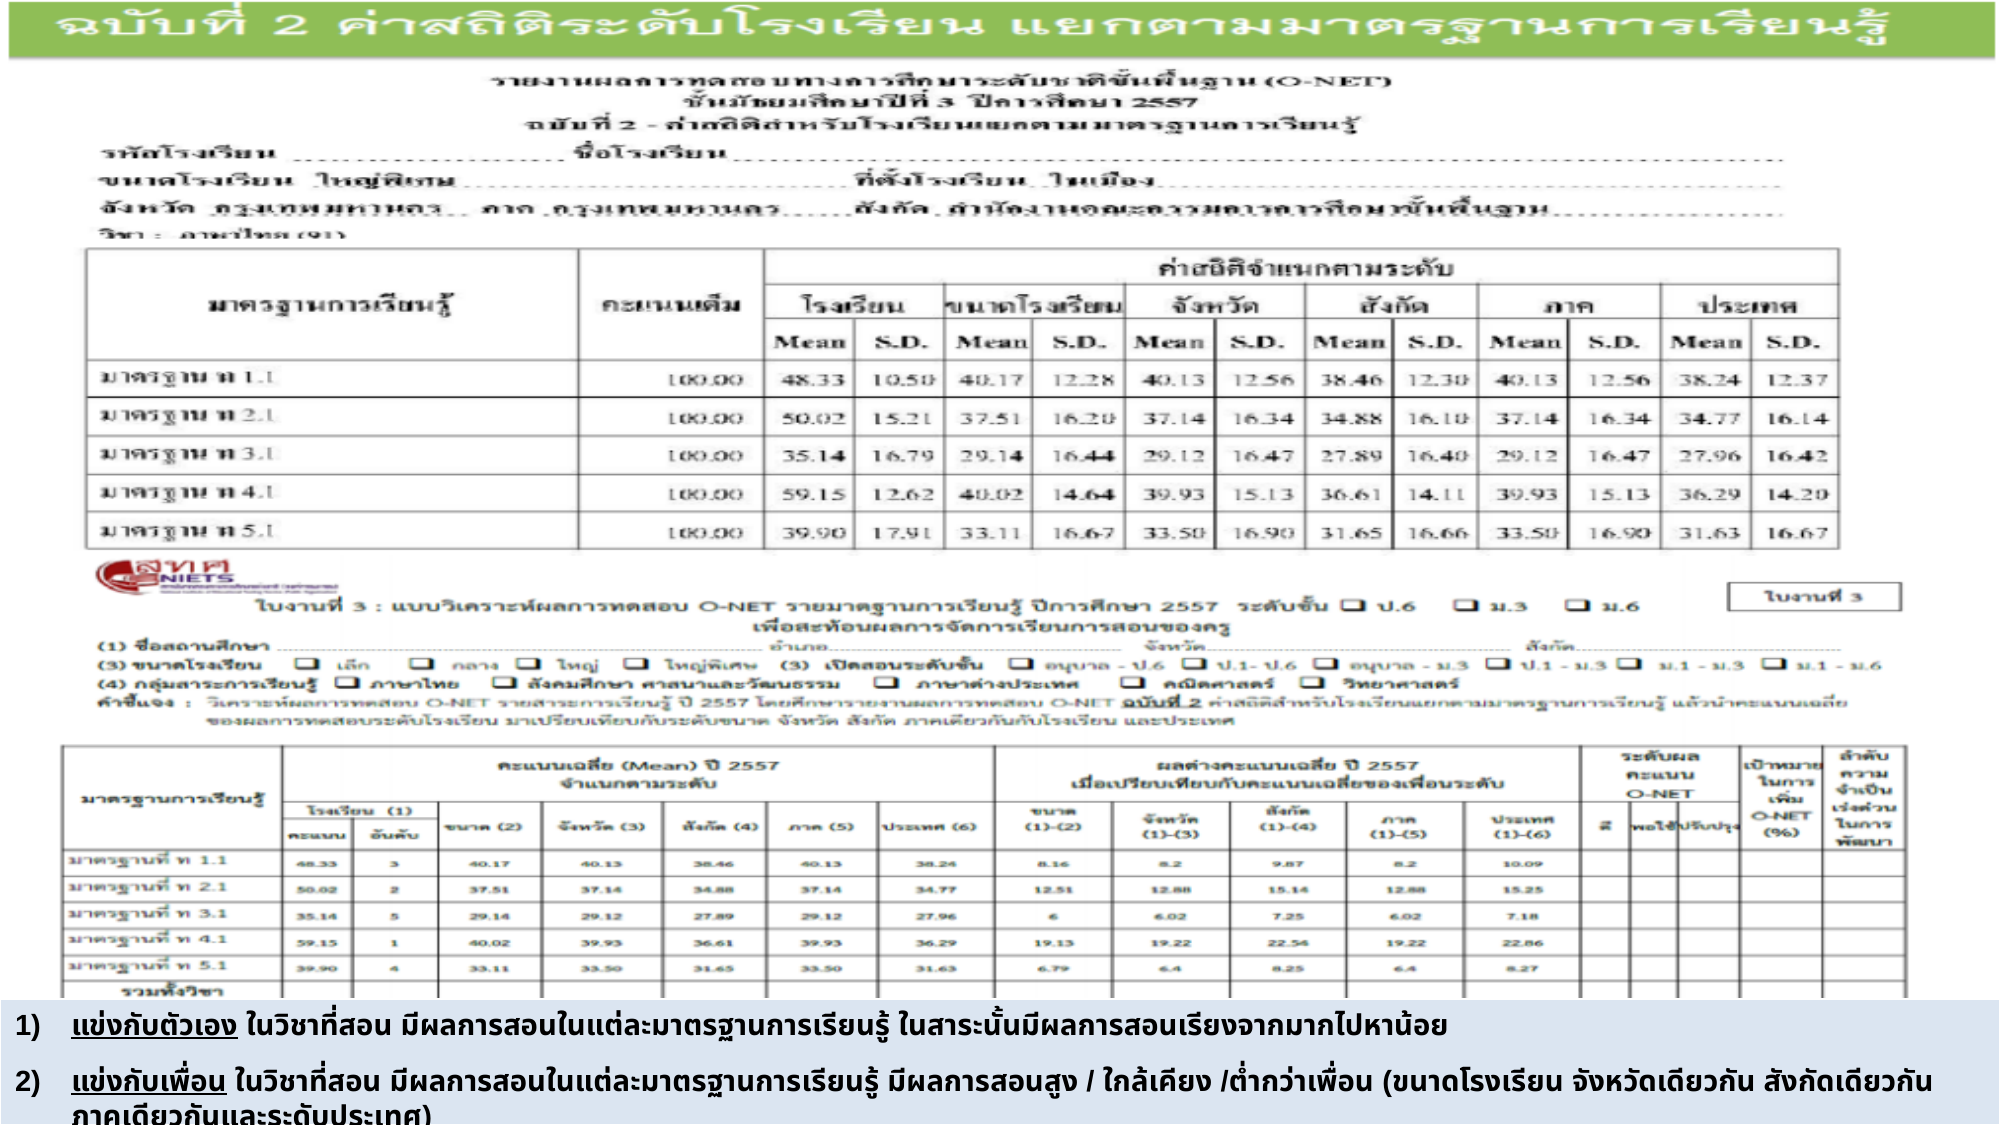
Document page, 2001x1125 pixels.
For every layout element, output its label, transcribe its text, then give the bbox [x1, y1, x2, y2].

text_box แข่งกับตัวเอง ในวิชาที่สอน มีผลการสอนในแต่ละมาตรฐานการเรียนรู้ ในสาระนั้นมีผลการสอนเรียงจากมากไปหาน้อย แข่งกับเพื่อน ในวิชาที่สอน มีผลการสอนในแต่ละมาตรฐานการเรียนรู้ มีผลการสอนสูง / ใกล้เคียง /ต่ำกว่าเพื่อน (ขนาดโรงเรียน จังหวัดเดียวกัน สังกัดเดียวกัน ภาคเดียวกันและระดับประเทศ) [0, 1024, 2000, 1125]
picture [0, 1, 2000, 1018]
